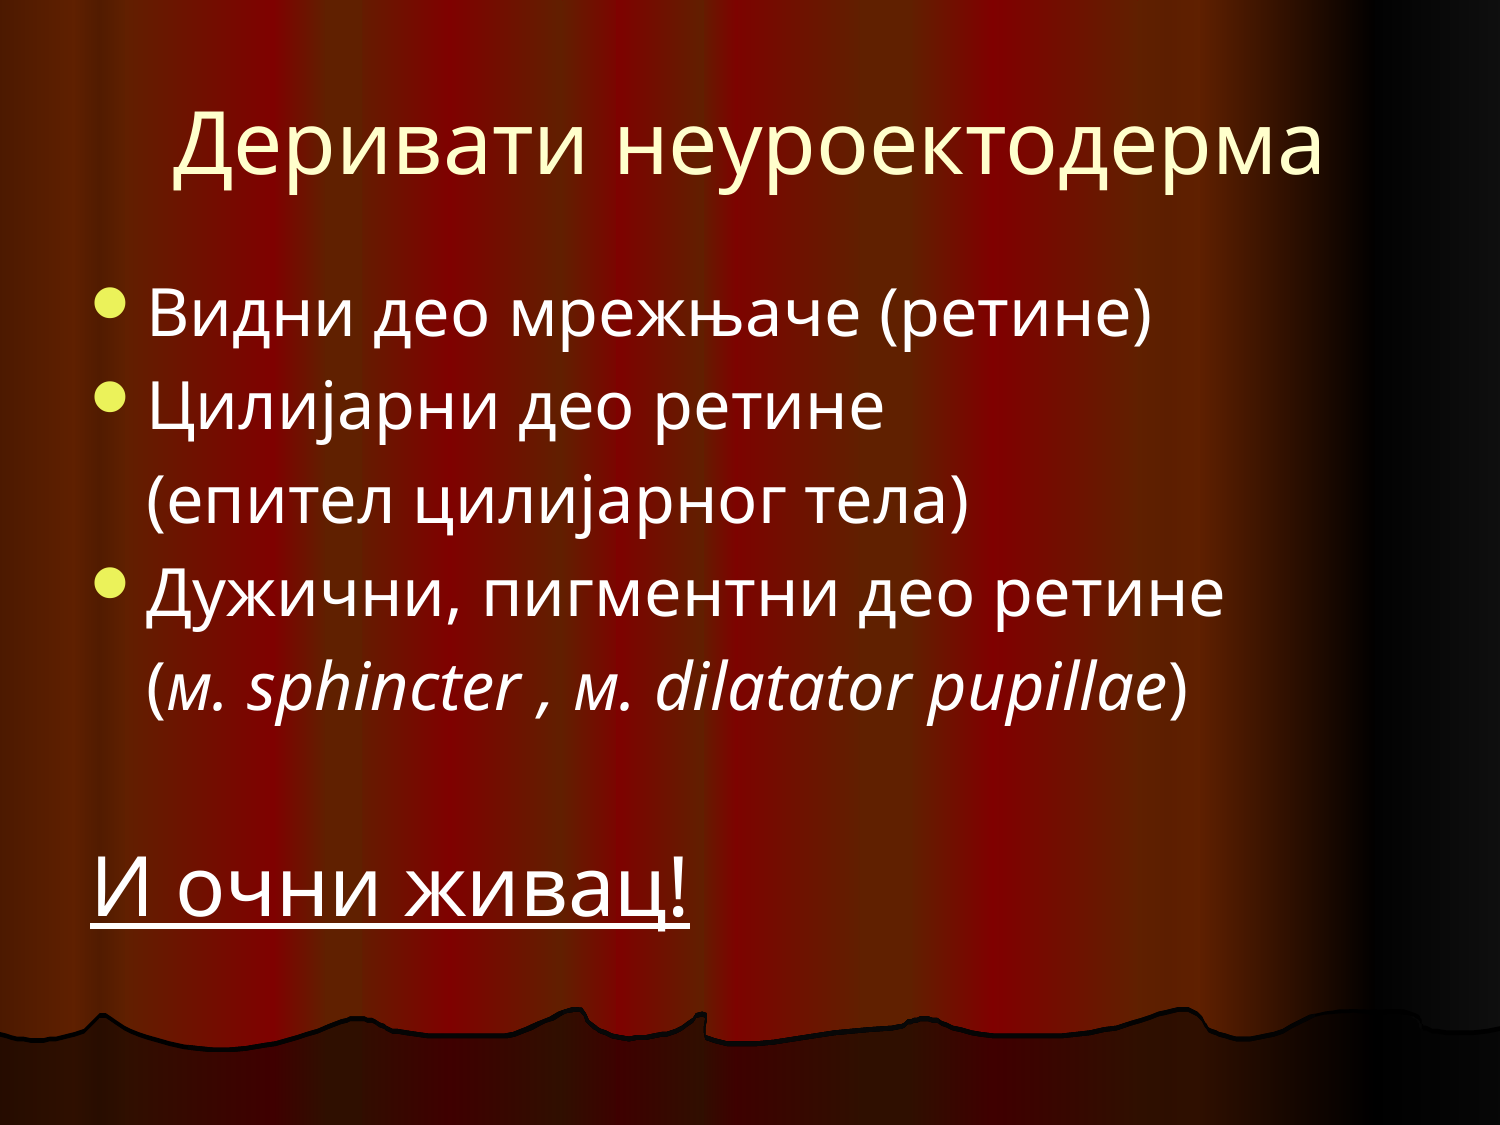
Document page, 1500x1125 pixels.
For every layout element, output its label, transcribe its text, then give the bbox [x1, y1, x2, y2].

title Деривати неуроектодерма [74, 45, 1426, 233]
list Видни део мрежњаче (ретине) Цилијарни део ретине (епител цилијарног тела) Дужични, пигментни део ретине (м. sphincter , м. dilatator pupillae) И очни живац! [74, 262, 1426, 1006]
